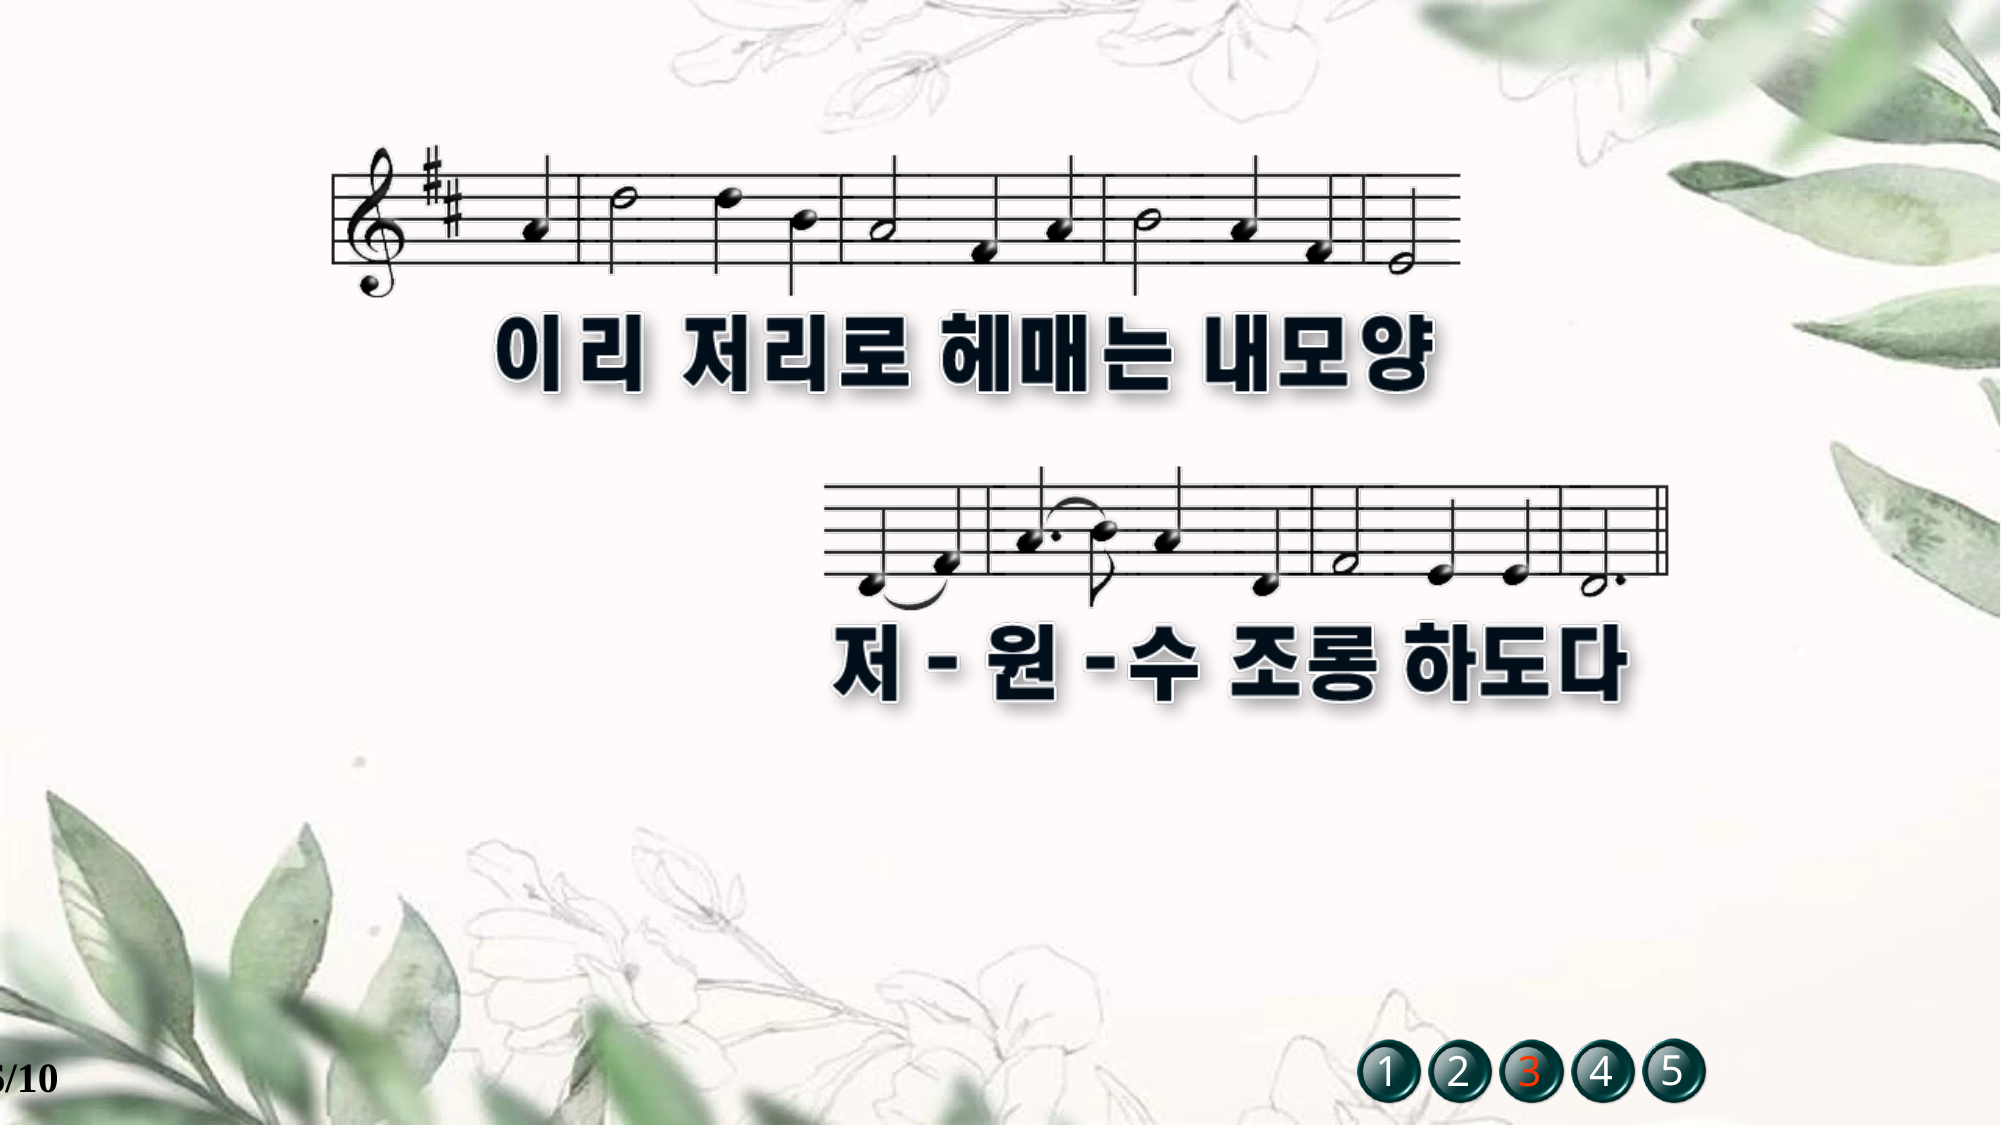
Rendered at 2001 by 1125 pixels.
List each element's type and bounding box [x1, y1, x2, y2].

text_box [1425, 1035, 1496, 1106]
text_box [1639, 1034, 1709, 1106]
picture [0, 0, 2001, 1125]
text_box [1496, 1035, 1567, 1106]
text_box [1354, 1035, 1424, 1106]
text_box [1568, 1035, 1638, 1106]
